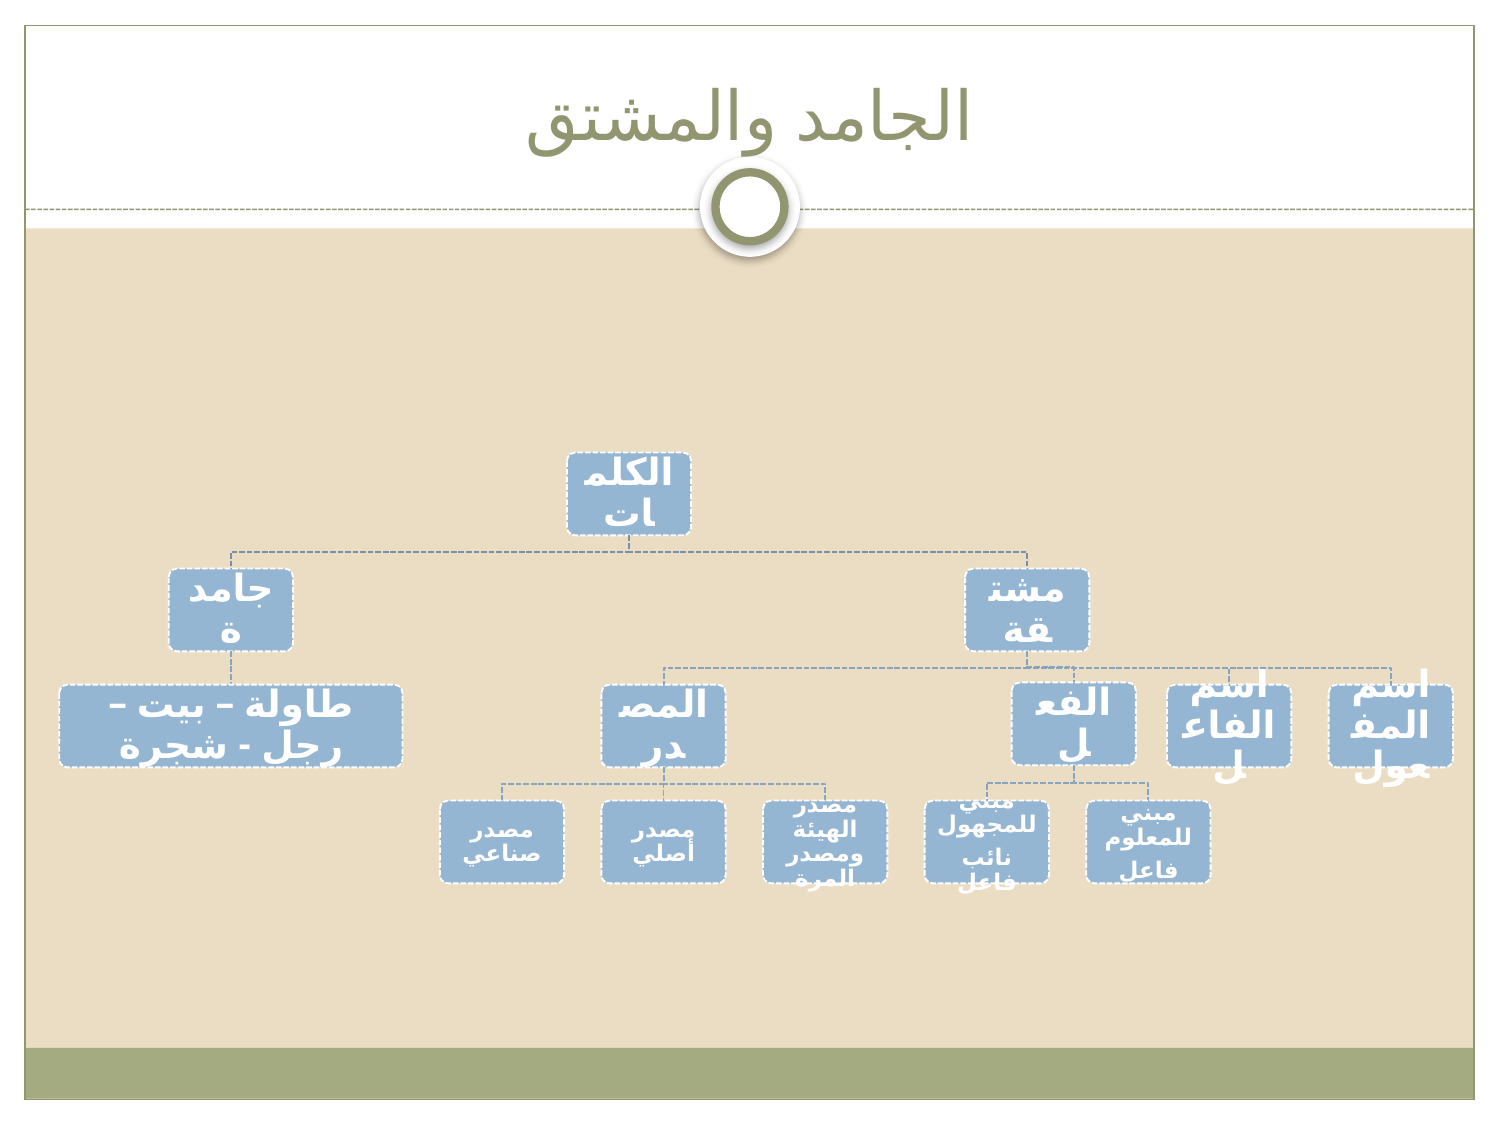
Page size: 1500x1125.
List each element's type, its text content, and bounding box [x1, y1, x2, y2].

title الجامد والمشتق [49, 37, 1450, 162]
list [58, 257, 1454, 1079]
